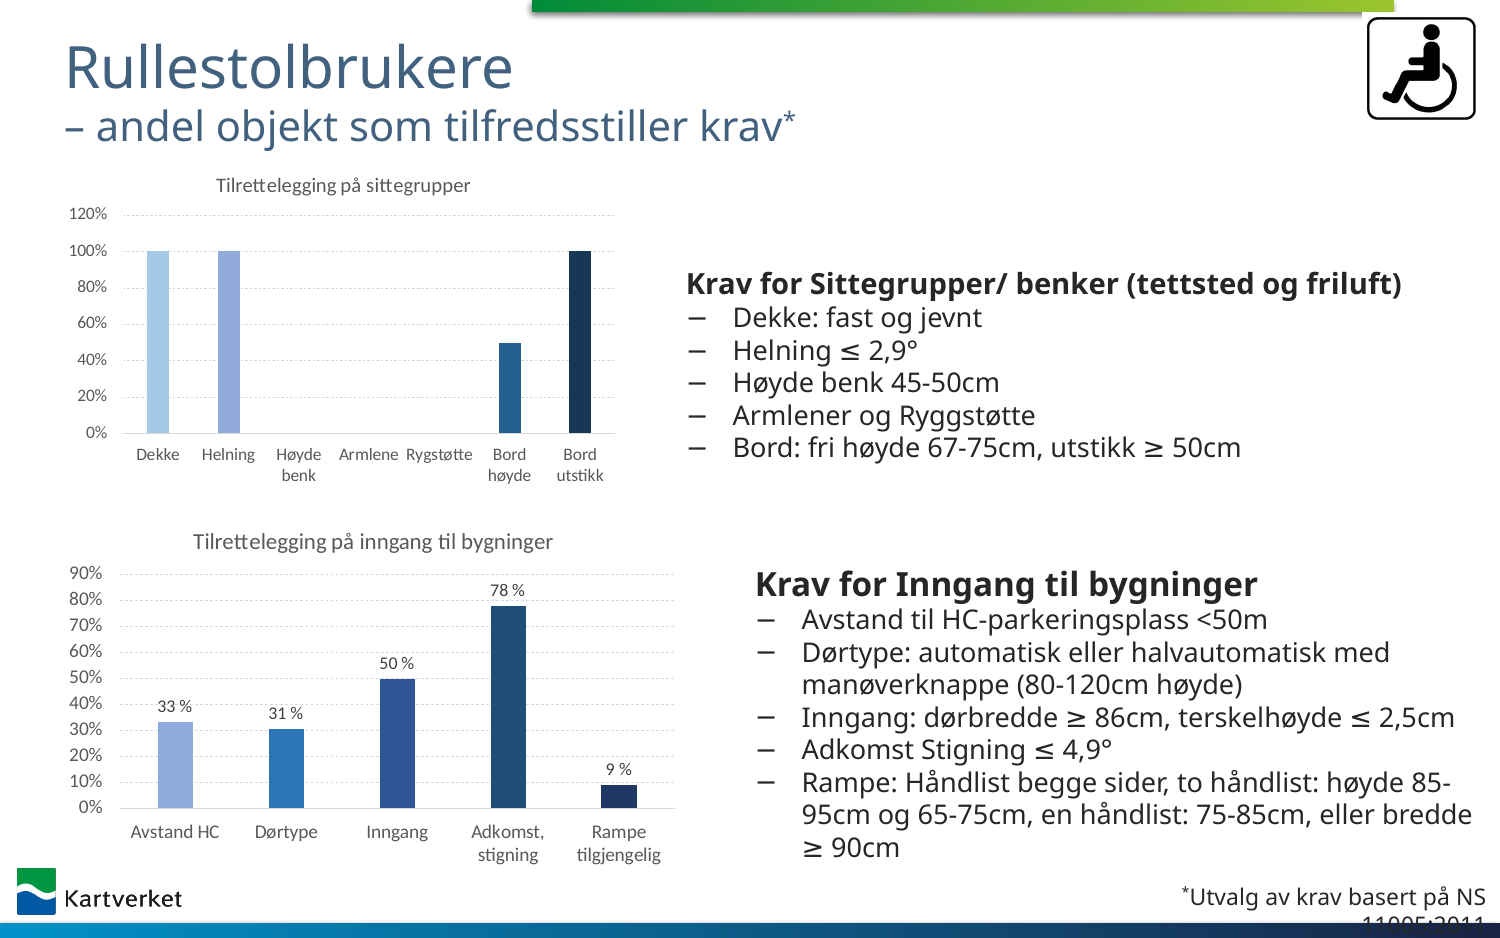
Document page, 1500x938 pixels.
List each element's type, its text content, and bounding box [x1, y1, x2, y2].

text_box Rullestolbrukere – andel objekt som tilfredsstiller krav* [49, 25, 1431, 158]
text_box Krav for Sittegrupper/ benker (tettsted og friluft) Dekke: fast og jevnt Helning ≤ 2,9° Høyde benk 45-50cm Armlener og Ryggstøtte Bord: fri høyde 67-75cm, utstikk ≥ 50cm [670, 258, 1418, 471]
text_box Krav for Inngang til bygninger Avstand til HC-parkeringsplass <50m Dørtype: automatisk eller halvautomatisk med manøverknappe (80-120cm høyde) Inngang: dørbredde ≥ 86cm, terskelhøyde ≤ 2,5cm Adkomst Stigning ≤ 4,9° Rampe: Håndlist begge sider, to håndlist: høyde 85-95cm og 65-75cm, en håndlist: 75-85cm, eller bredde ≥ 90cm [740, 555, 1491, 870]
picture [62, 520, 685, 874]
picture [1362, 12, 1481, 126]
text_box *Utvalg av krav basert på NS 11005:2011 [1068, 873, 1500, 938]
picture [62, 166, 625, 492]
